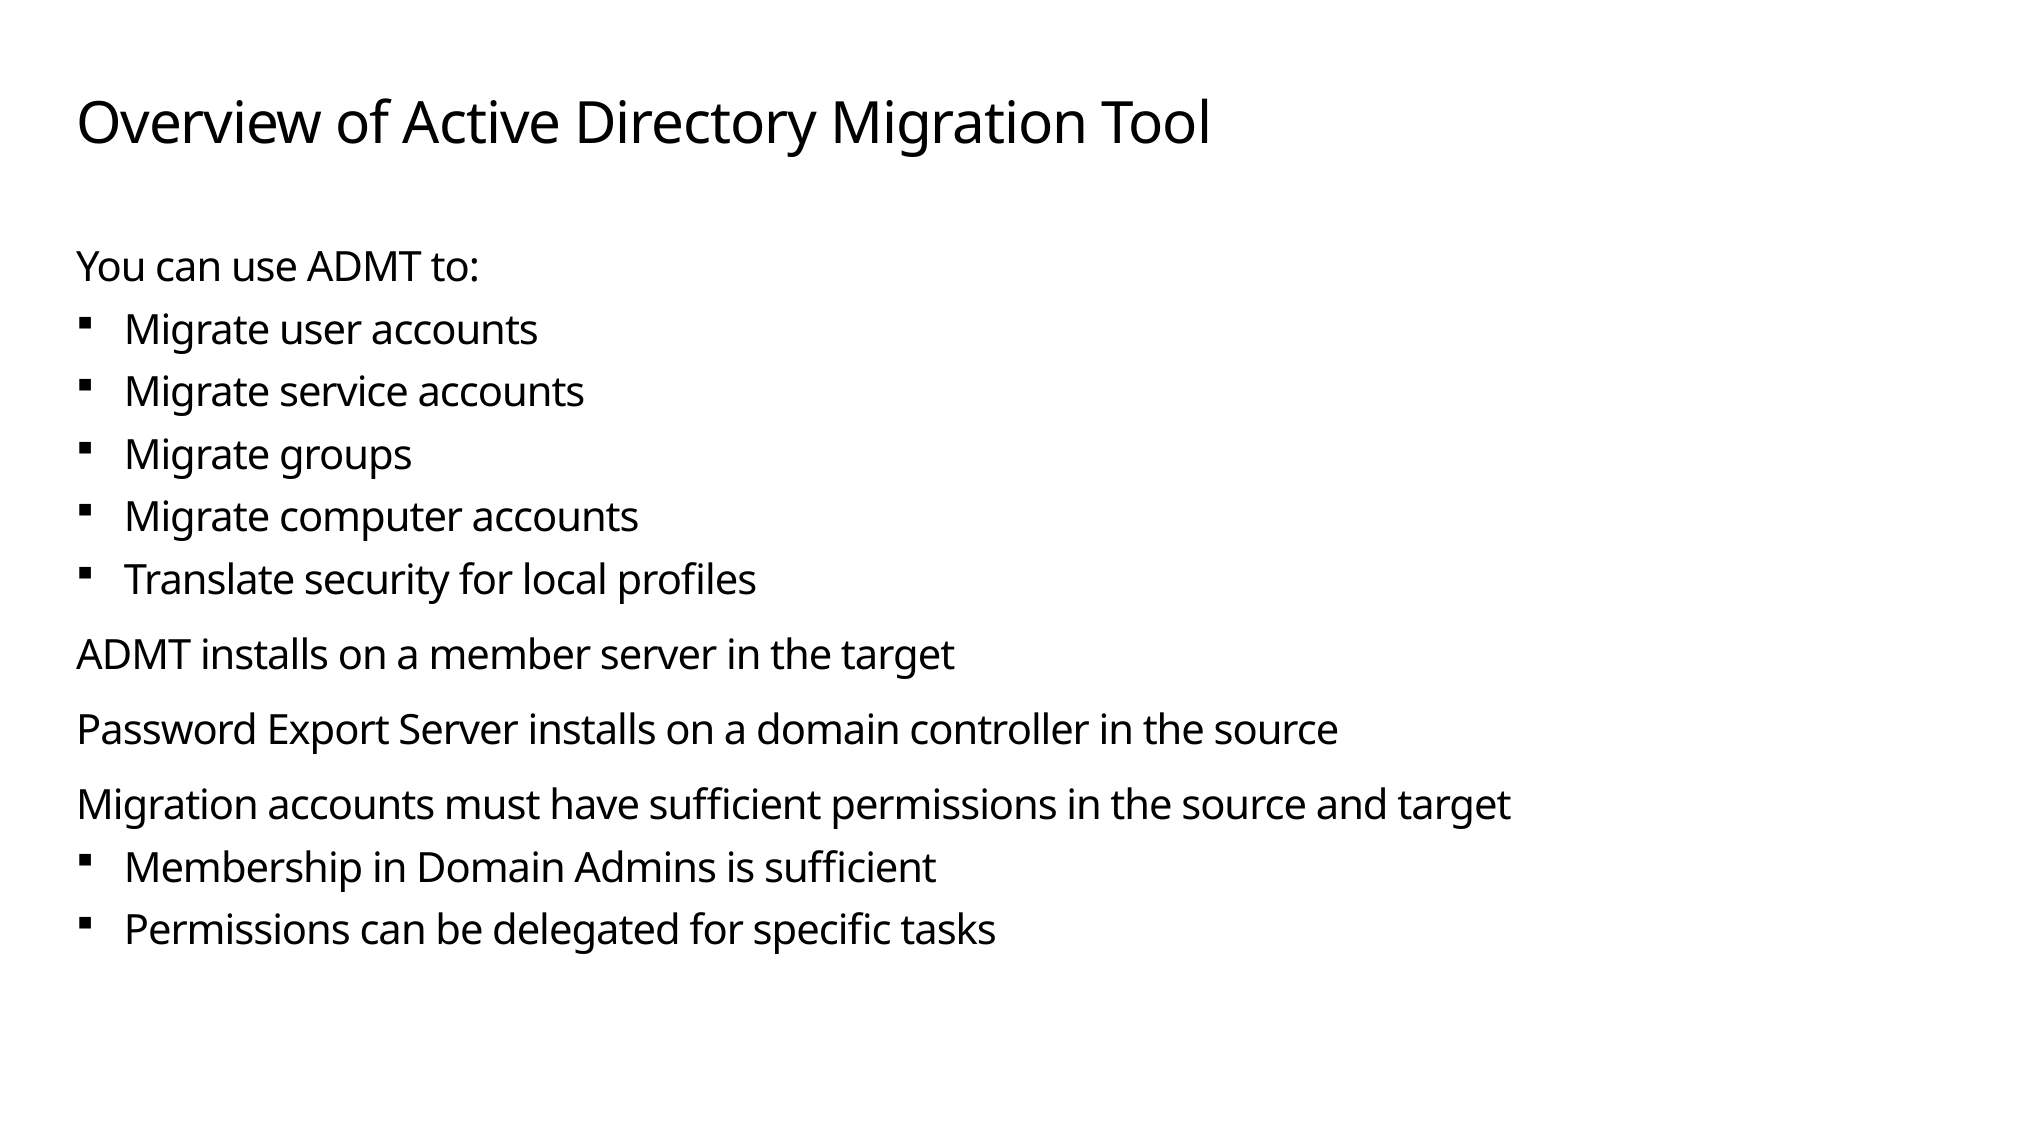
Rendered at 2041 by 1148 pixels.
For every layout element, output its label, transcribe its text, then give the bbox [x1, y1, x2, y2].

title Overview of Active Directory Migration Tool [76, 93, 1968, 161]
list You can use ADMT to: Migrate user accounts Migrate service accounts Migrate groups Migrate computer accounts Translate security for local profiles ADMT installs on a member server in the target Password Export Server installs on a domain controller in the source Migration accounts must have sufficient permissions in the source and target Membership in Domain Admins is sufficient Permissions can be delegated for specific tasks [76, 240, 1970, 1074]
